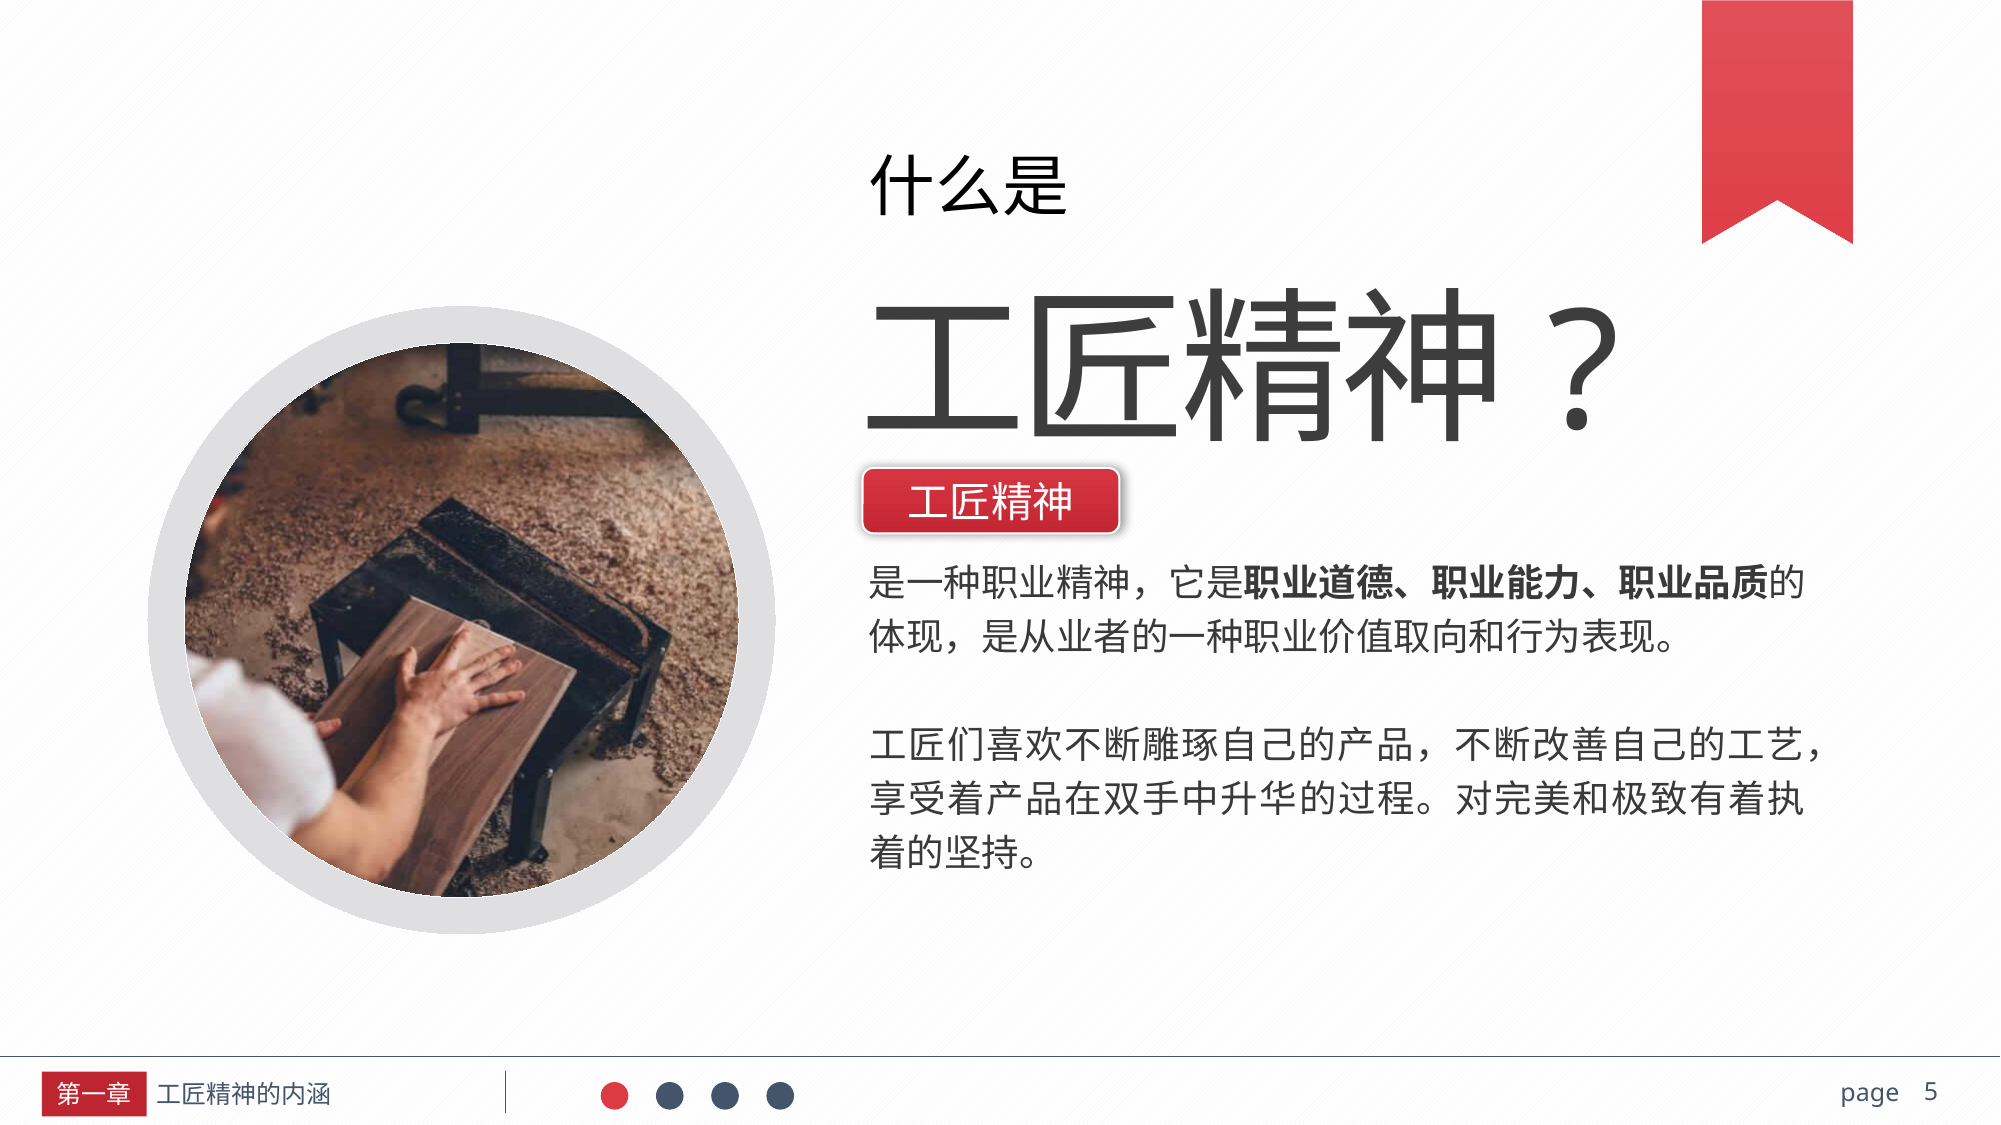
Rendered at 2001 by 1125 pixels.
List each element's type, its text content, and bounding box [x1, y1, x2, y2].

text_box 工匠精神? [844, 254, 1566, 470]
text_box 什么是 [853, 136, 1084, 231]
text_box 工匠们喜欢不断雕琢自己的产品，不断改善自己的工艺，享受着产品在双手中升华的过程。对完美和极致有着执着的坚持。 [854, 704, 1822, 882]
text_box 是一种职业精神，它是职业道德、职业能力、职业品质的体现，是从业者的一种职业价值取向和行为表现。 [853, 542, 1822, 665]
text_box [146, 305, 777, 935]
text_box [1701, 0, 1853, 244]
text_box 工匠精神 [862, 470, 1120, 534]
